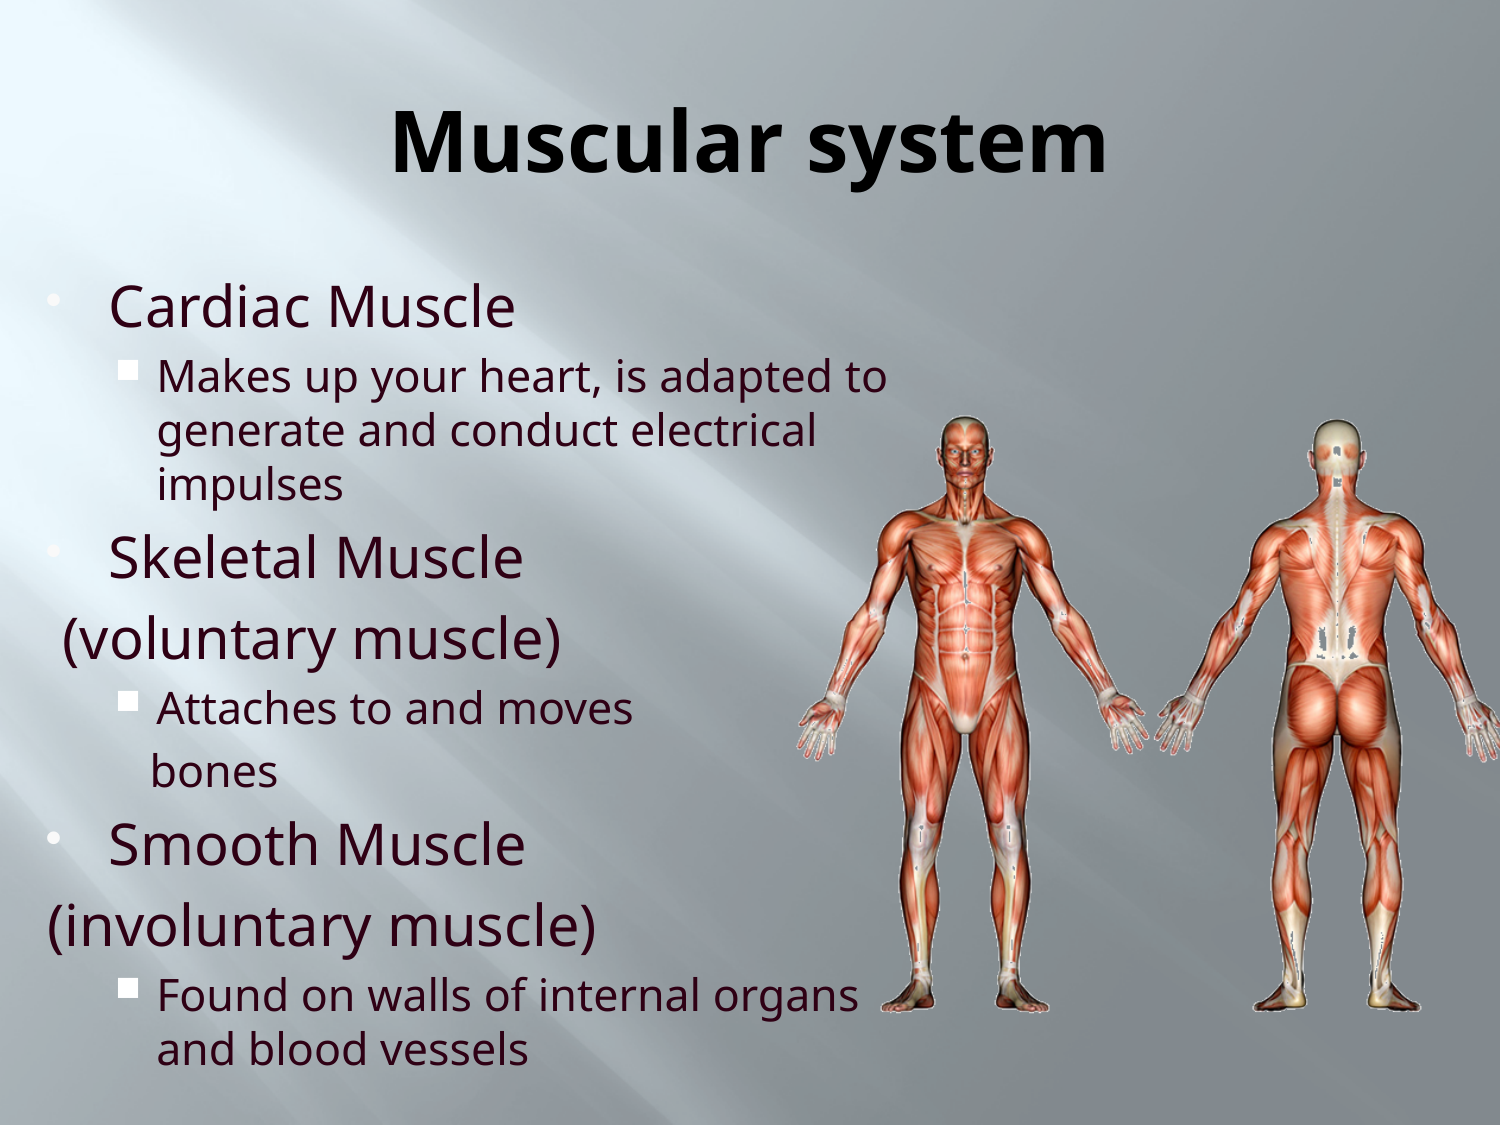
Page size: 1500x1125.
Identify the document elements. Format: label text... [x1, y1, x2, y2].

list Cardiac Muscle Makes up your heart, is adapted to generate and conduct electrical impulses Skeletal Muscle (voluntary muscle) Attaches to and moves bones Smooth Muscle (involuntary muscle) Found on walls of internal organs and blood vessels [12, 262, 925, 1088]
title Muscular system [75, 45, 1425, 233]
picture [794, 412, 1500, 1019]
